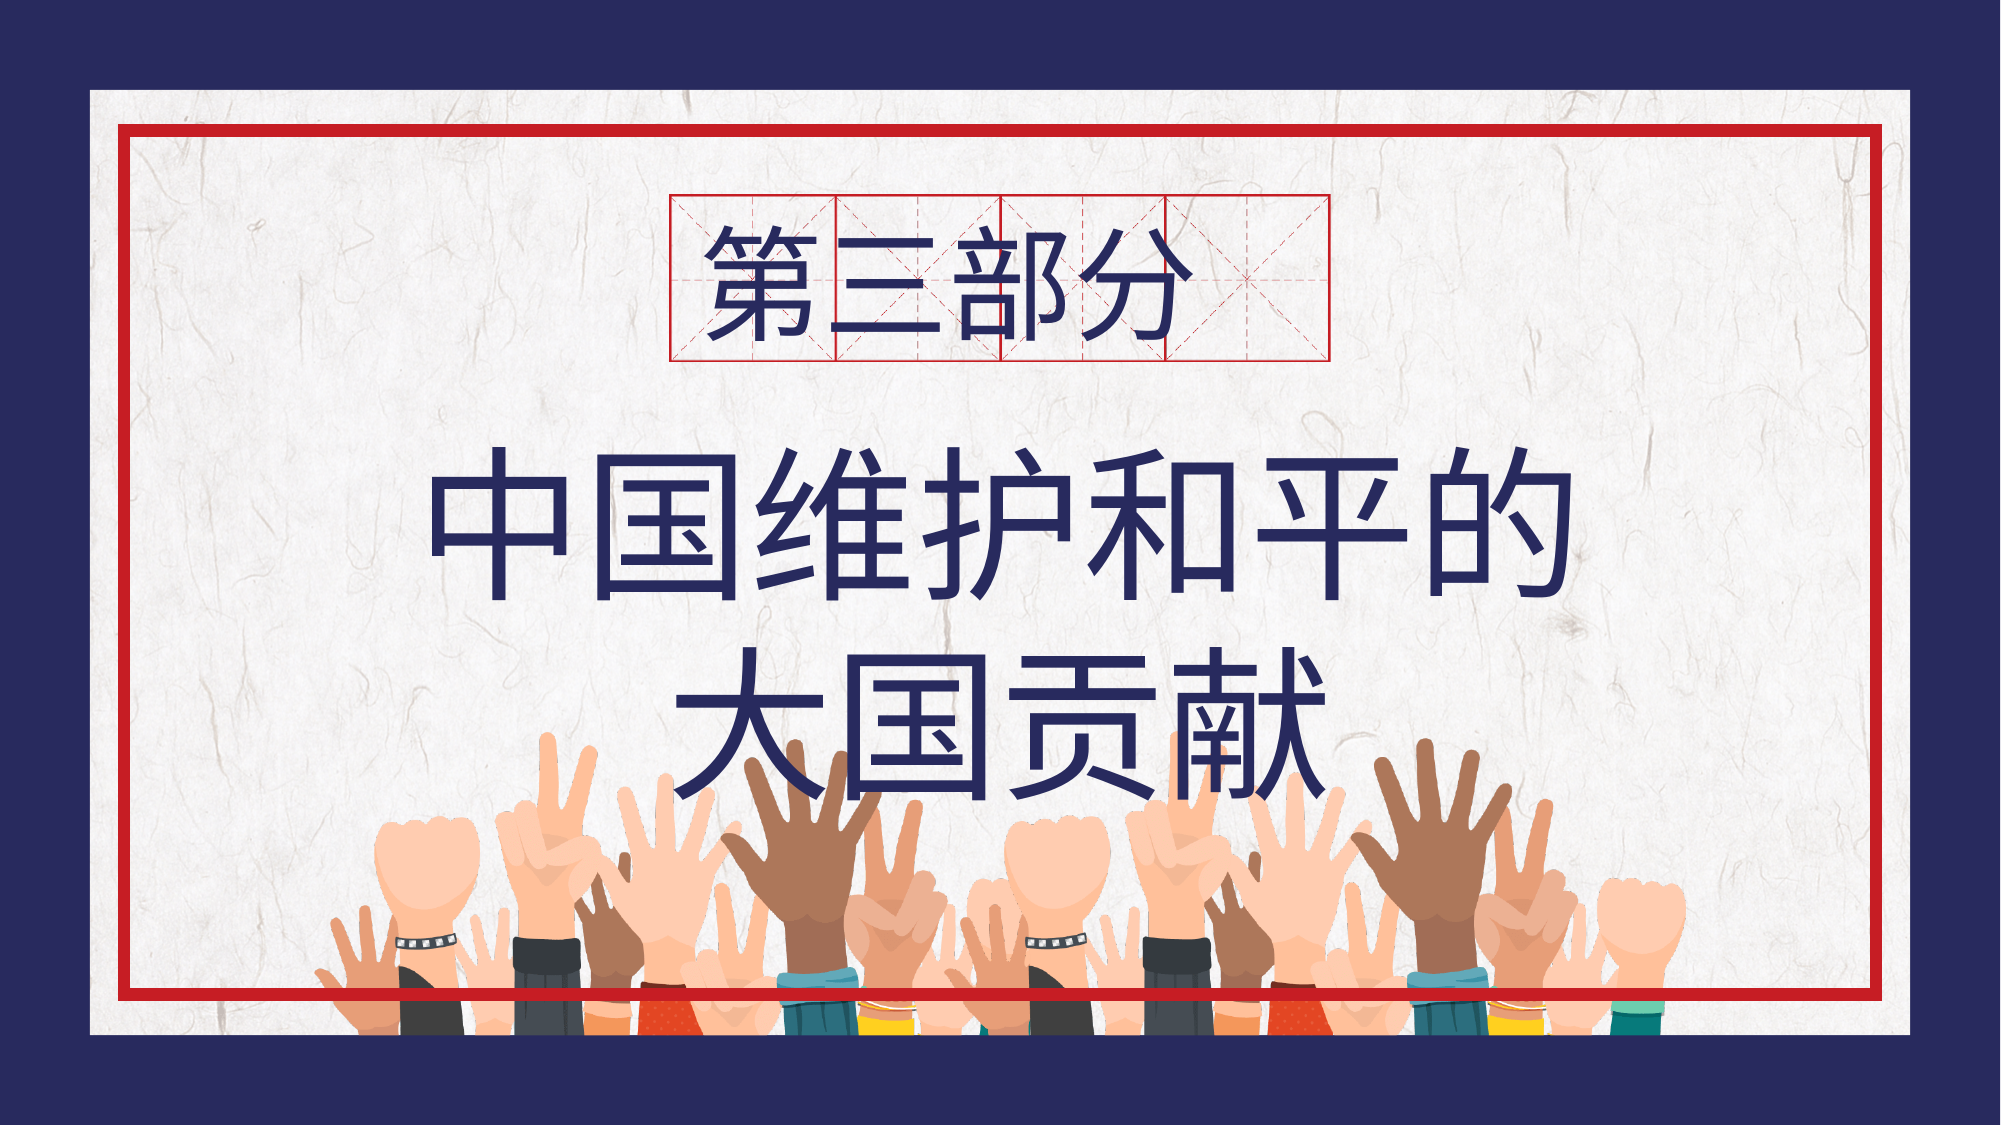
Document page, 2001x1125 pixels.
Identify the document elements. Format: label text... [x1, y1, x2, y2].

text_box 中国维护和平的 大国贡献 [306, 413, 1694, 828]
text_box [314, 731, 1686, 1113]
text_box [123, 129, 1877, 995]
picture [91, 91, 1909, 1034]
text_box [669, 194, 1331, 366]
text_box [0, 0, 2000, 1125]
